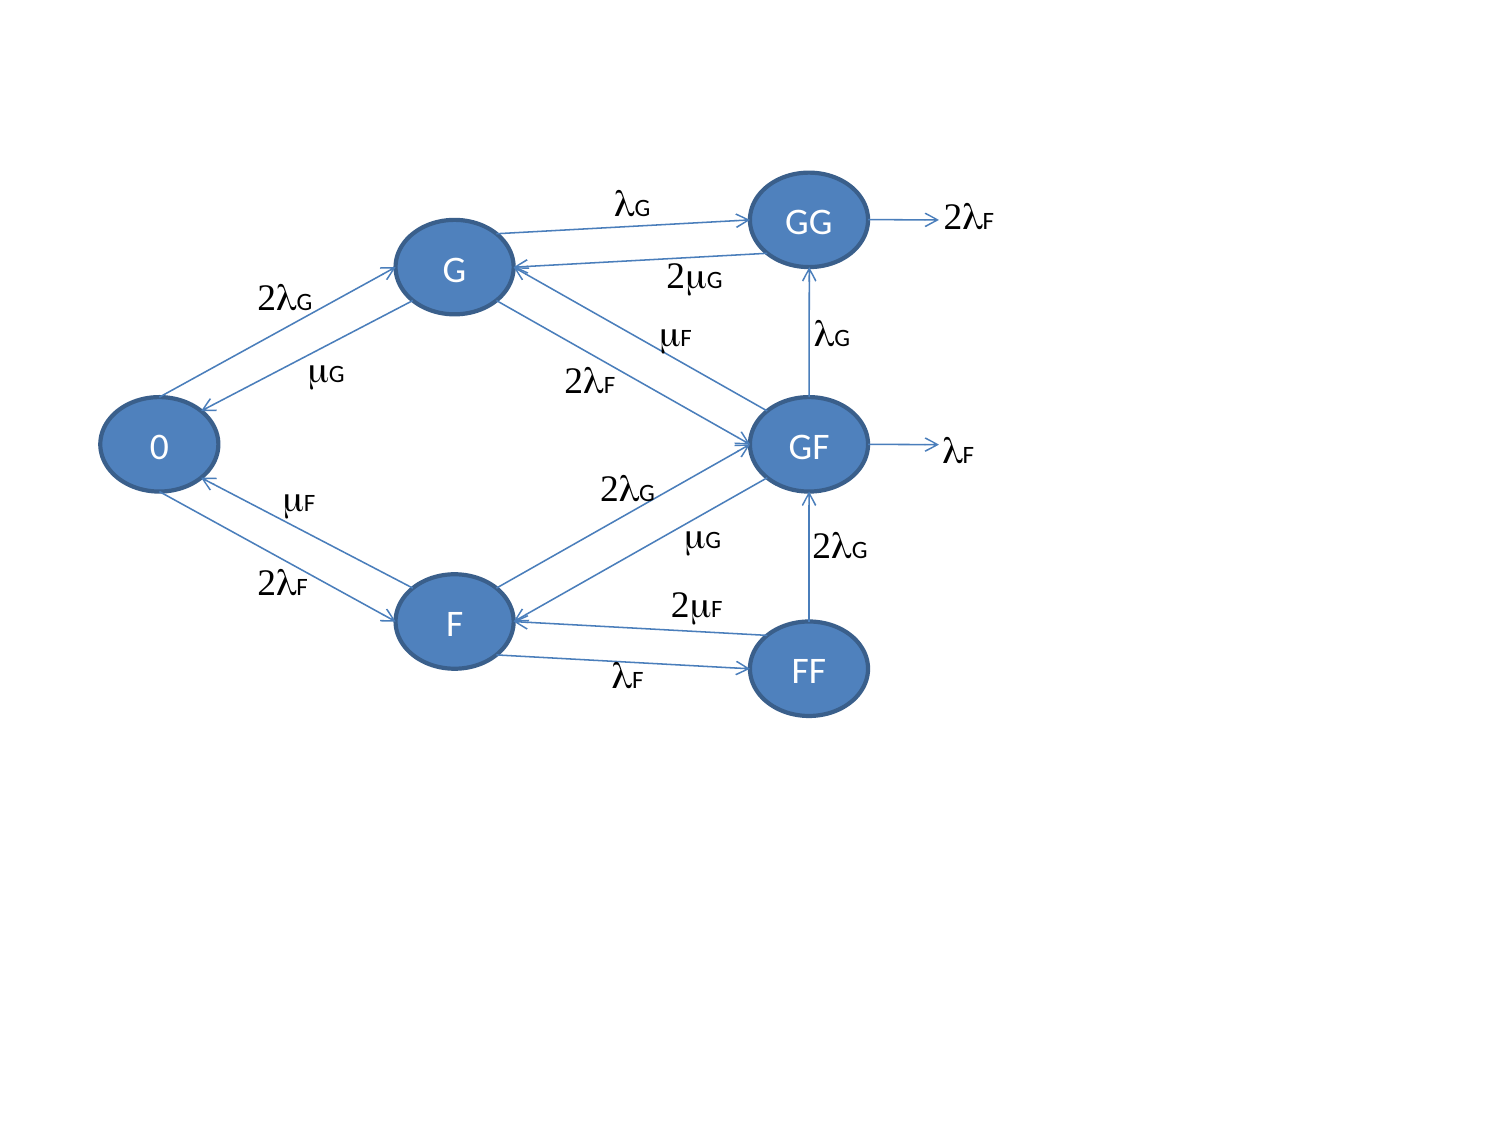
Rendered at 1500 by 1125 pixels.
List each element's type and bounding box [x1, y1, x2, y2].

text_box [100, 170, 1011, 717]
